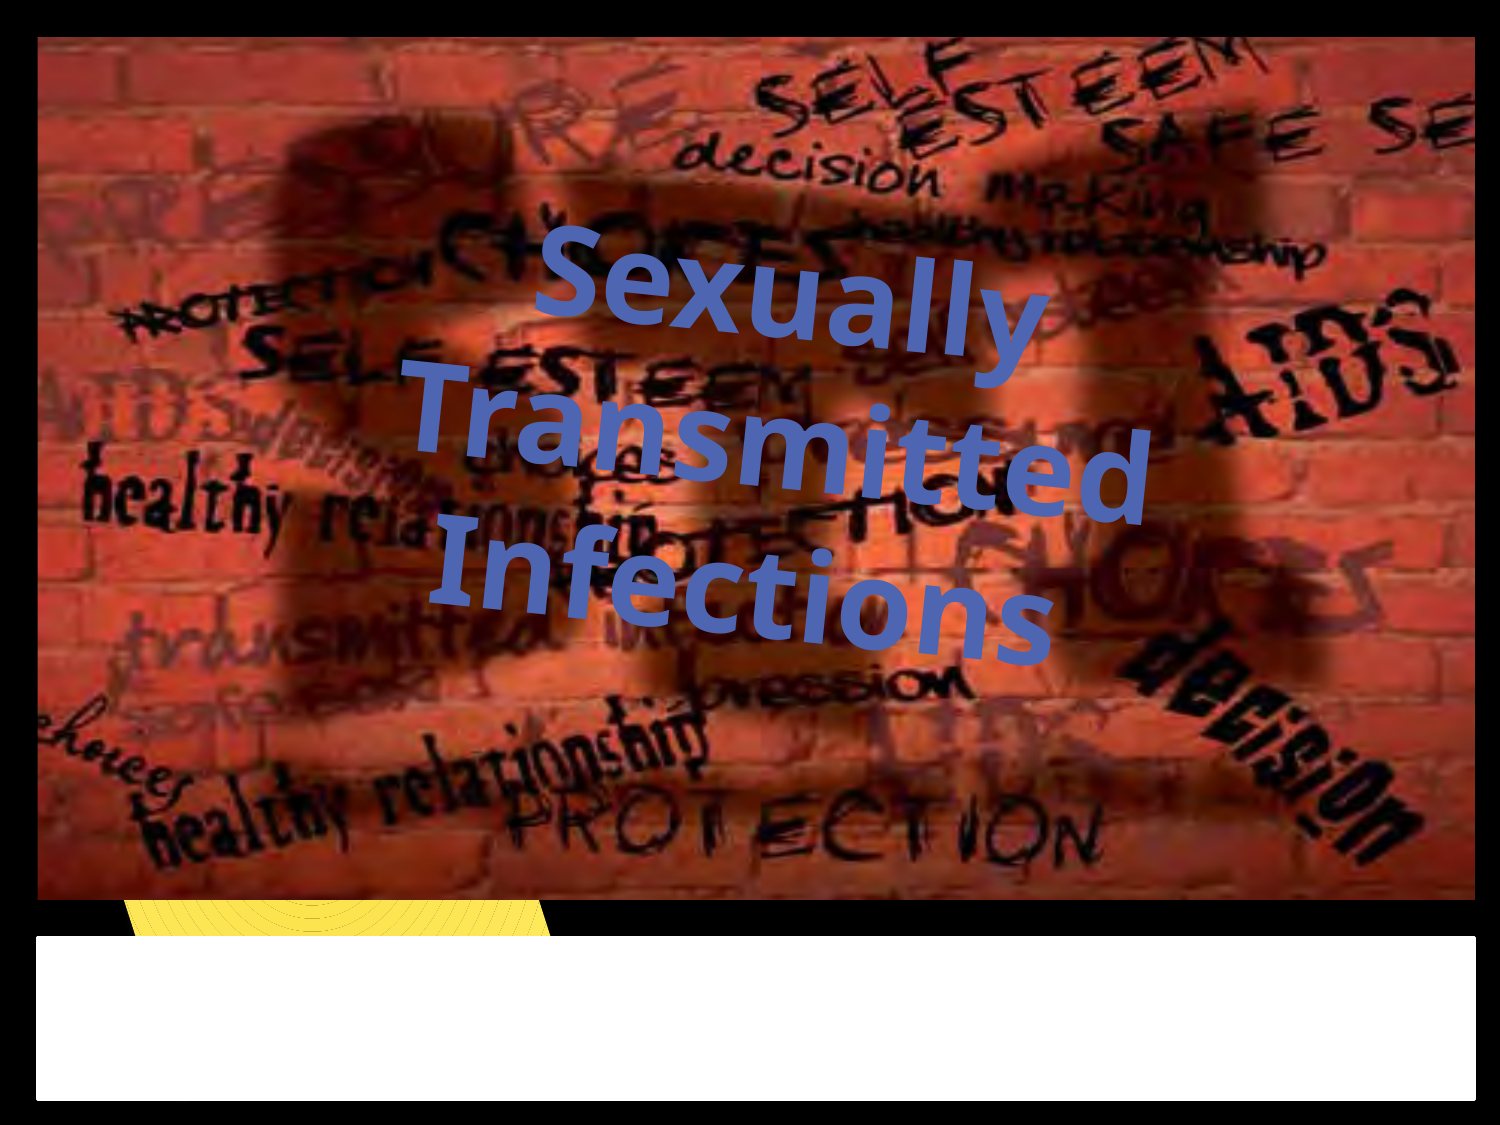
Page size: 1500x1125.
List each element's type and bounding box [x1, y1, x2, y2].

picture [37, 37, 1476, 901]
text_box [36, 936, 1476, 1101]
